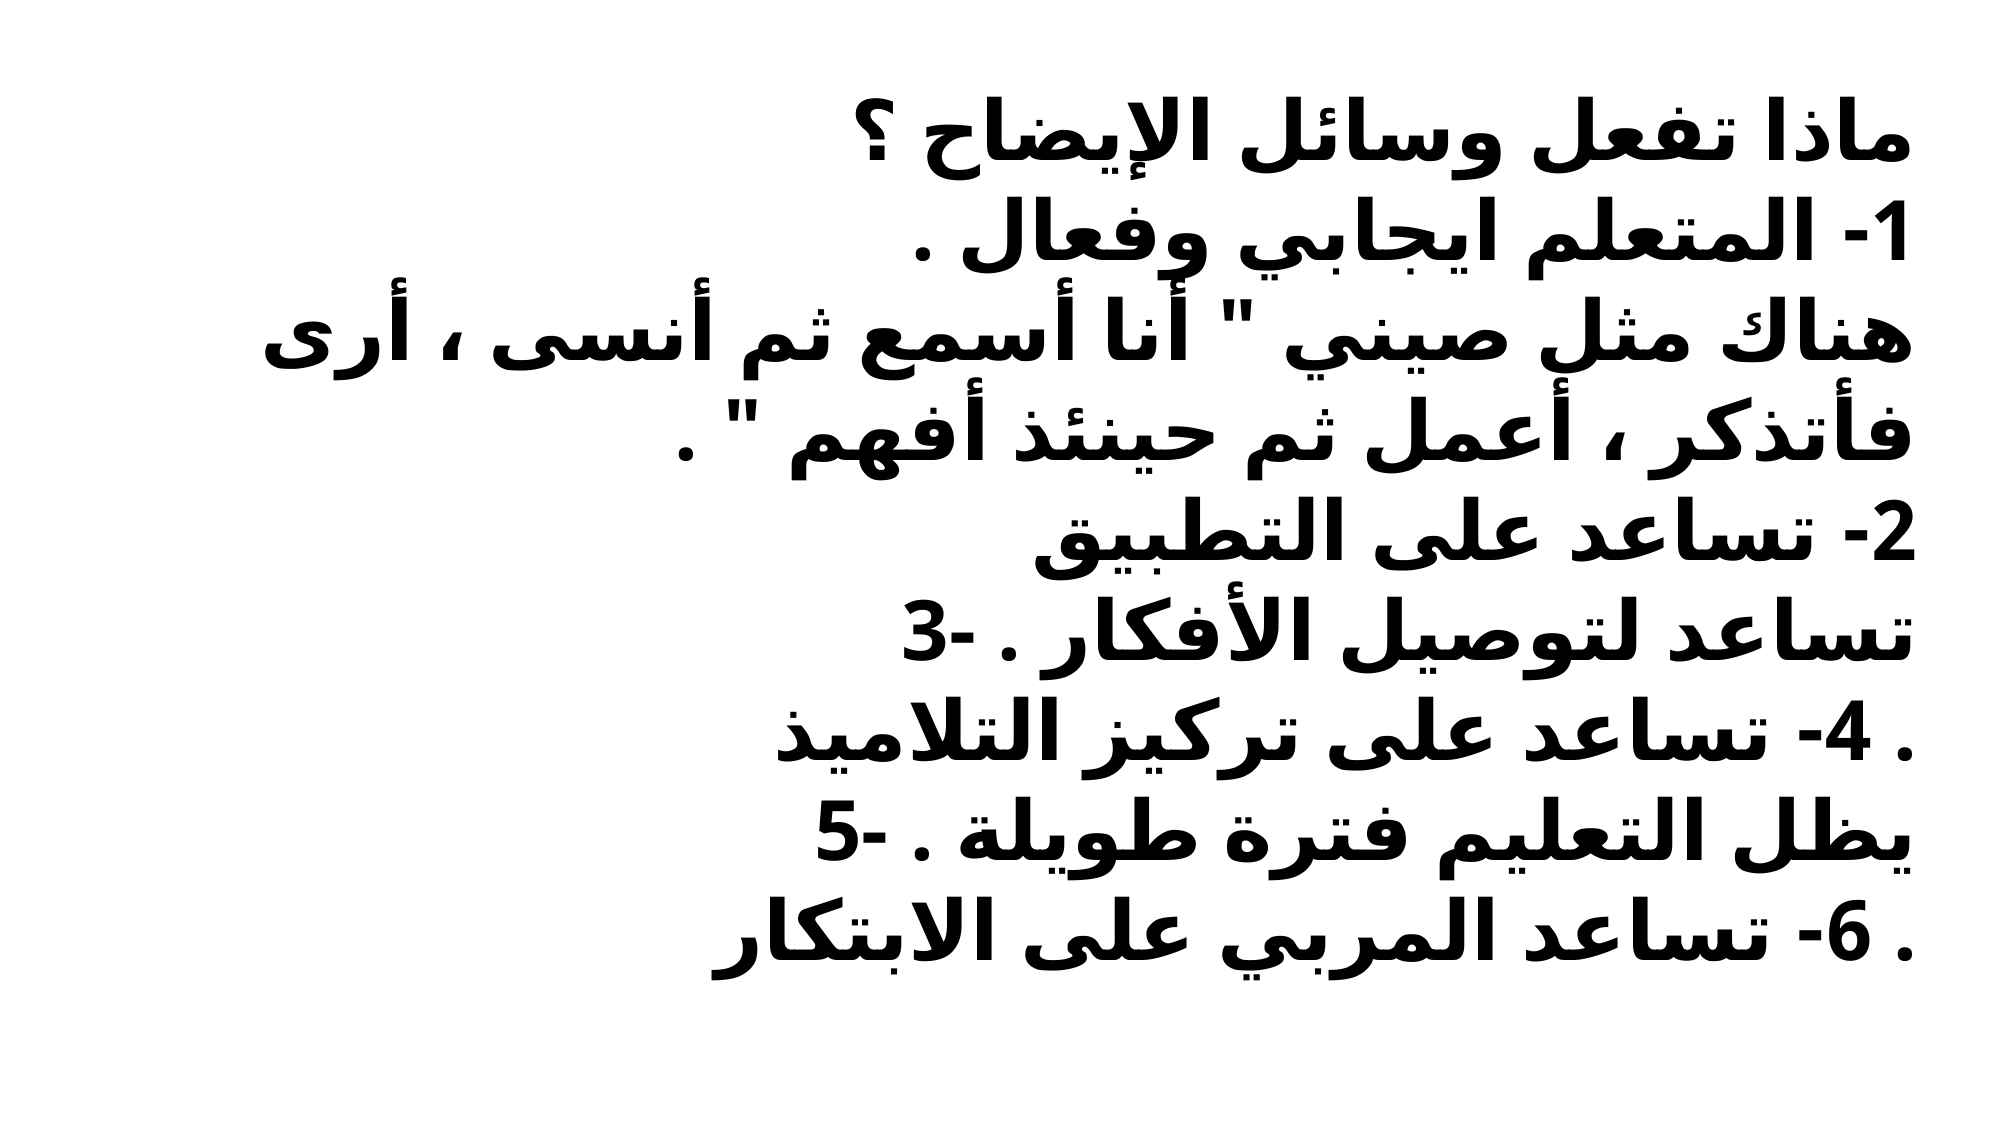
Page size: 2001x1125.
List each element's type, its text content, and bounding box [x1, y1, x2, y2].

text_box ماذا تفعل وسائل الإيضاح ؟ 1- المتعلم ايجابي وفعال . هناك مثل صيني " أنا أسمع ثم أنسى ، أرى فأتذكر ، أعمل ثم حينئذ أفهم " . 2- تساعد على التطبيق 3- تساعد لتوصيل الأفكار . 4- تساعد على تركيز التلاميذ . 5- يظل التعليم فترة طويلة . 6- تساعد المربي على الابتكار . [52, 70, 1933, 985]
